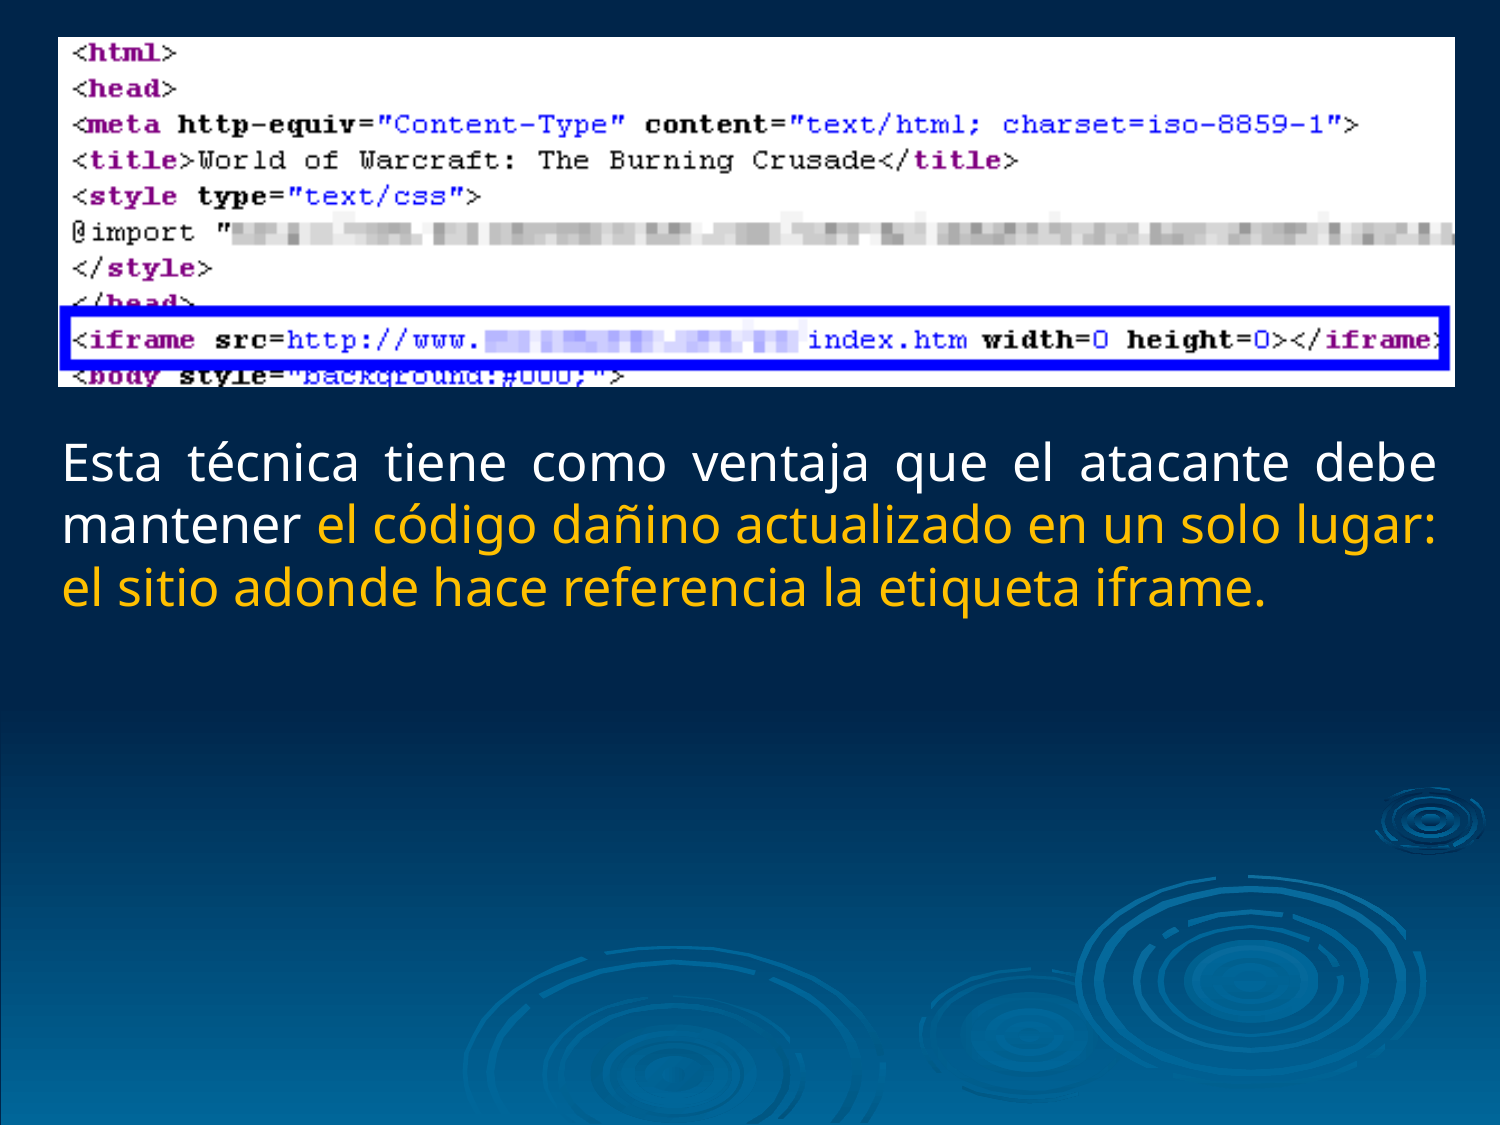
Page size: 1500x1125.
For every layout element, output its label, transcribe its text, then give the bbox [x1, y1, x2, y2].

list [58, 37, 1455, 387]
text_box Esta técnica tiene como ventaja que el atacante debe mantener el código dañino actualizado en un solo lugar: el sitio adonde hace referencia la etiqueta iframe. [46, 421, 1454, 624]
